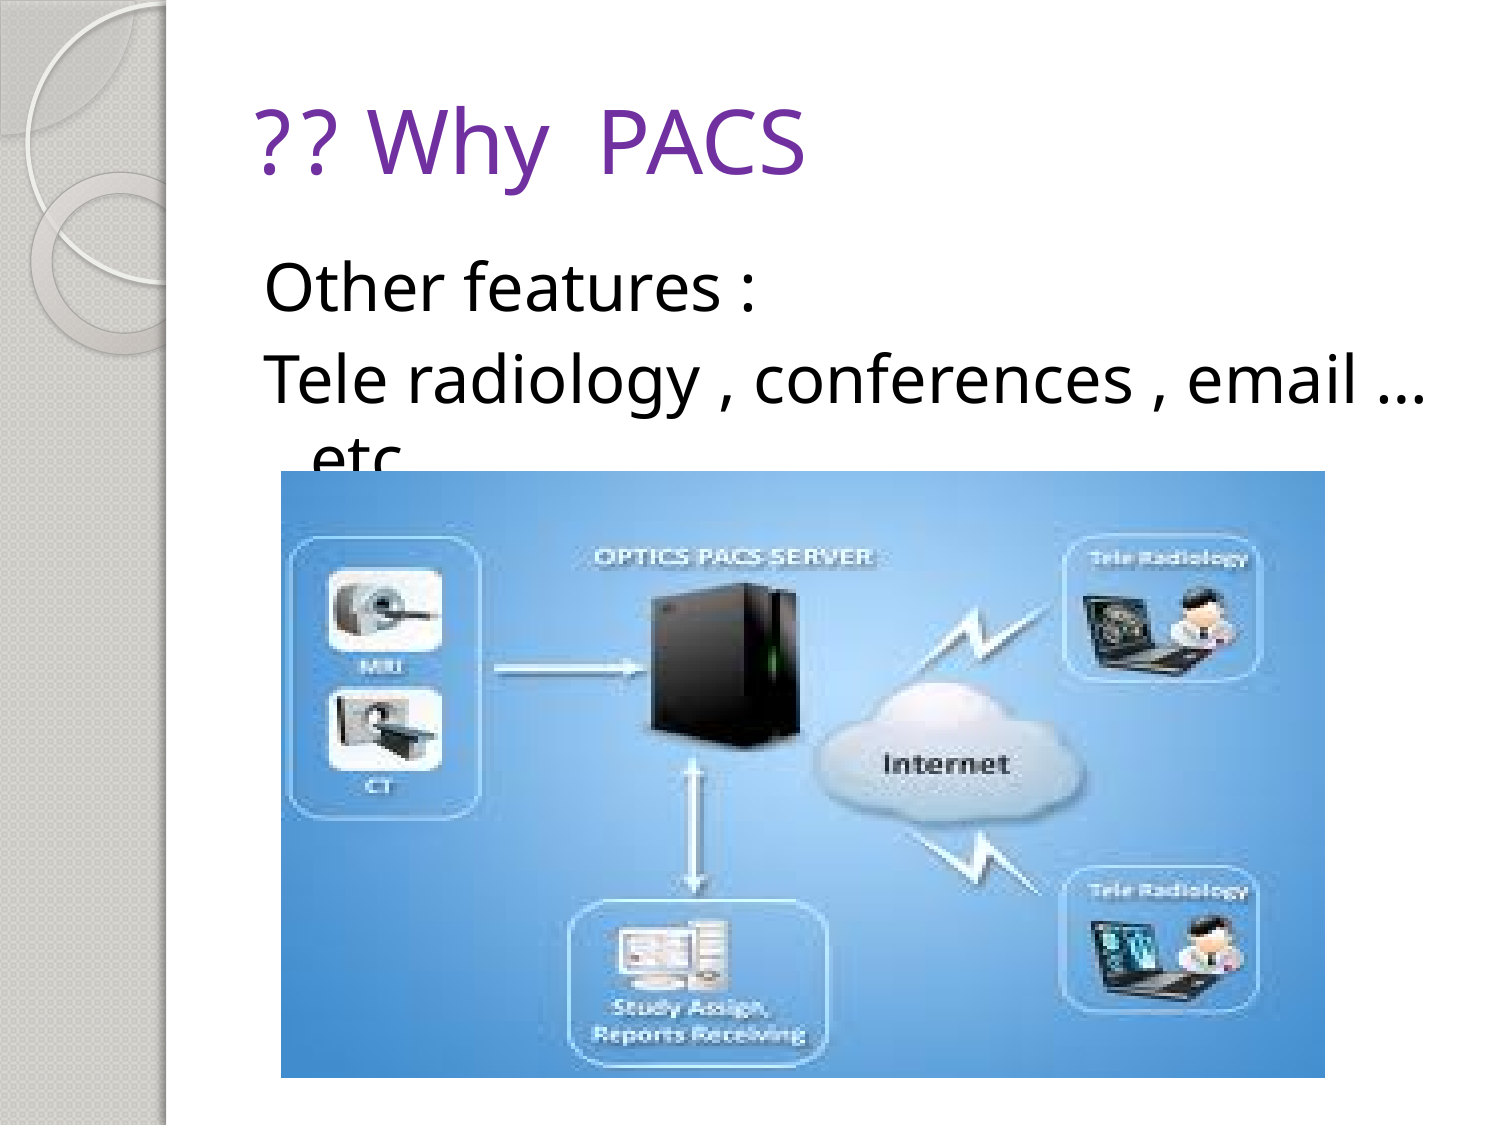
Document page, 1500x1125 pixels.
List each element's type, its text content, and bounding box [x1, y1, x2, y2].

list Other features : Tele radiology , conferences , email … etc [235, 237, 1466, 1025]
title Why PACS ?? [235, 45, 1466, 233]
picture [280, 471, 1325, 1079]
